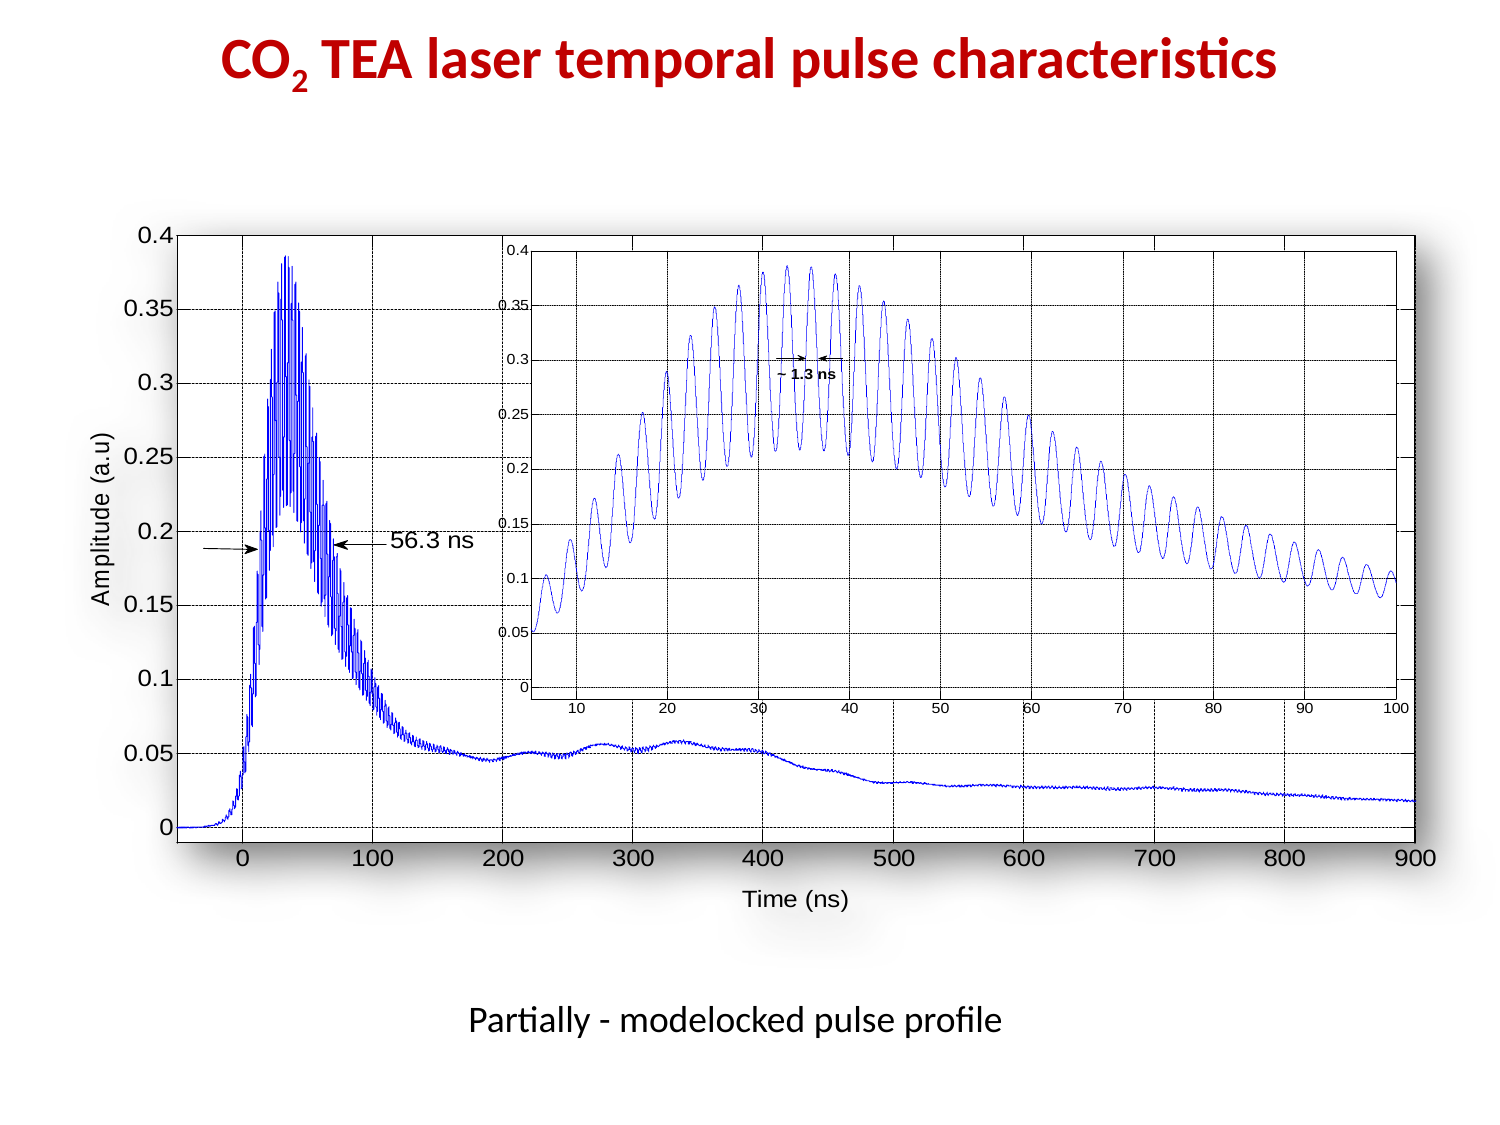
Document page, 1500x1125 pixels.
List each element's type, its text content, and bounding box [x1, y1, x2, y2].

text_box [87, 212, 1438, 926]
text_box Partially - modelocked pulse profile [453, 987, 1019, 1048]
text_box CO2 TEA laser temporal pulse characteristics [206, 12, 1294, 107]
